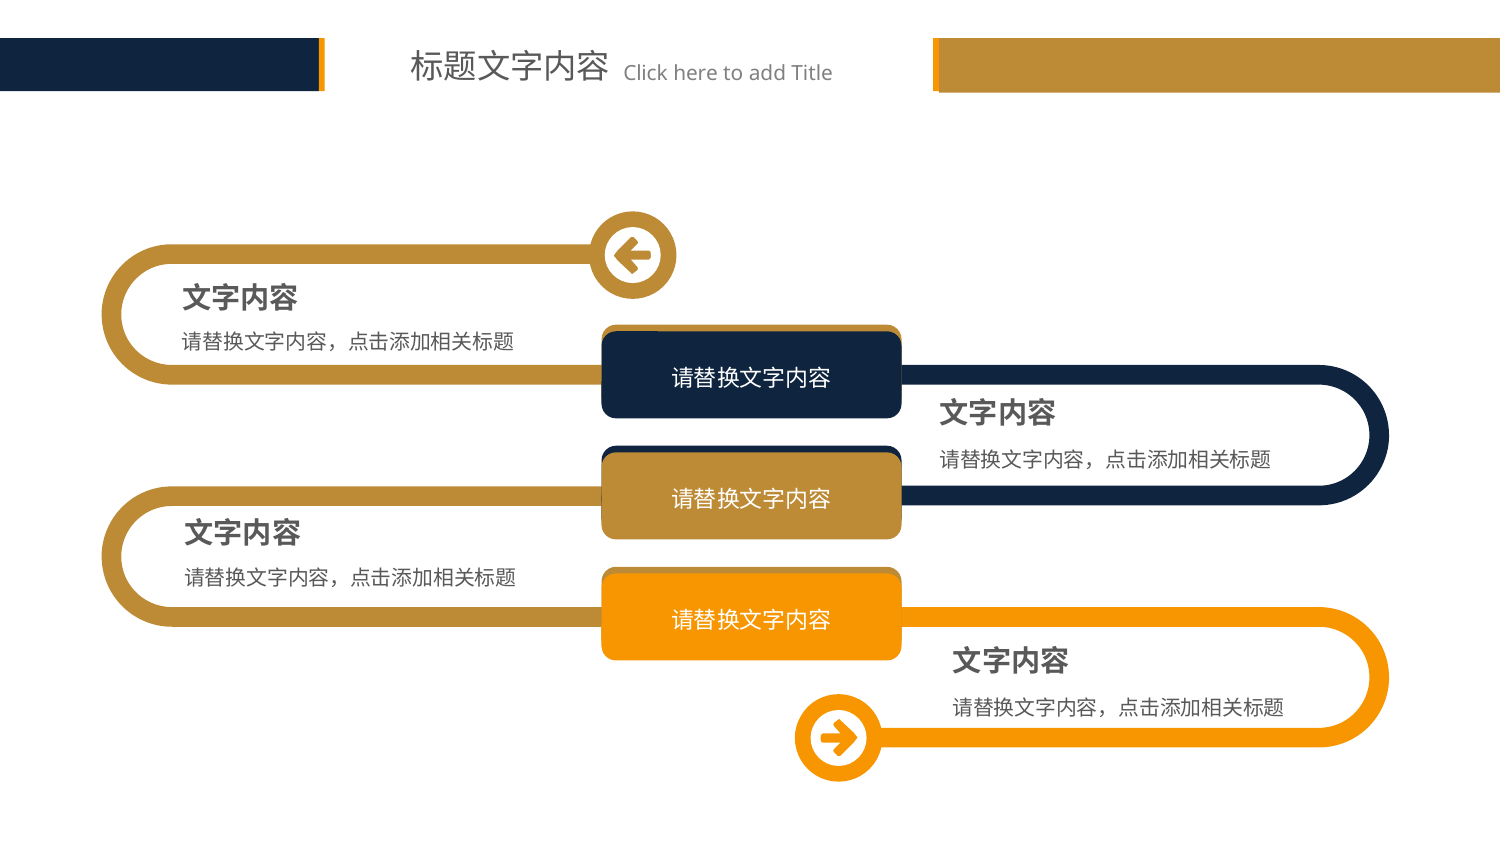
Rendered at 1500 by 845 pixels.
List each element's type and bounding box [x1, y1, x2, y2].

text_box [939, 394, 1314, 473]
text_box [588, 211, 677, 300]
text_box [181, 278, 556, 354]
text_box [601, 445, 902, 540]
text_box [601, 566, 902, 661]
text_box [99, 484, 596, 629]
text_box [952, 642, 1327, 721]
text_box [99, 242, 596, 387]
text_box [888, 604, 1392, 750]
text_box [905, 362, 1392, 508]
text_box [601, 324, 902, 419]
text_box [794, 693, 883, 782]
text_box [183, 513, 558, 591]
